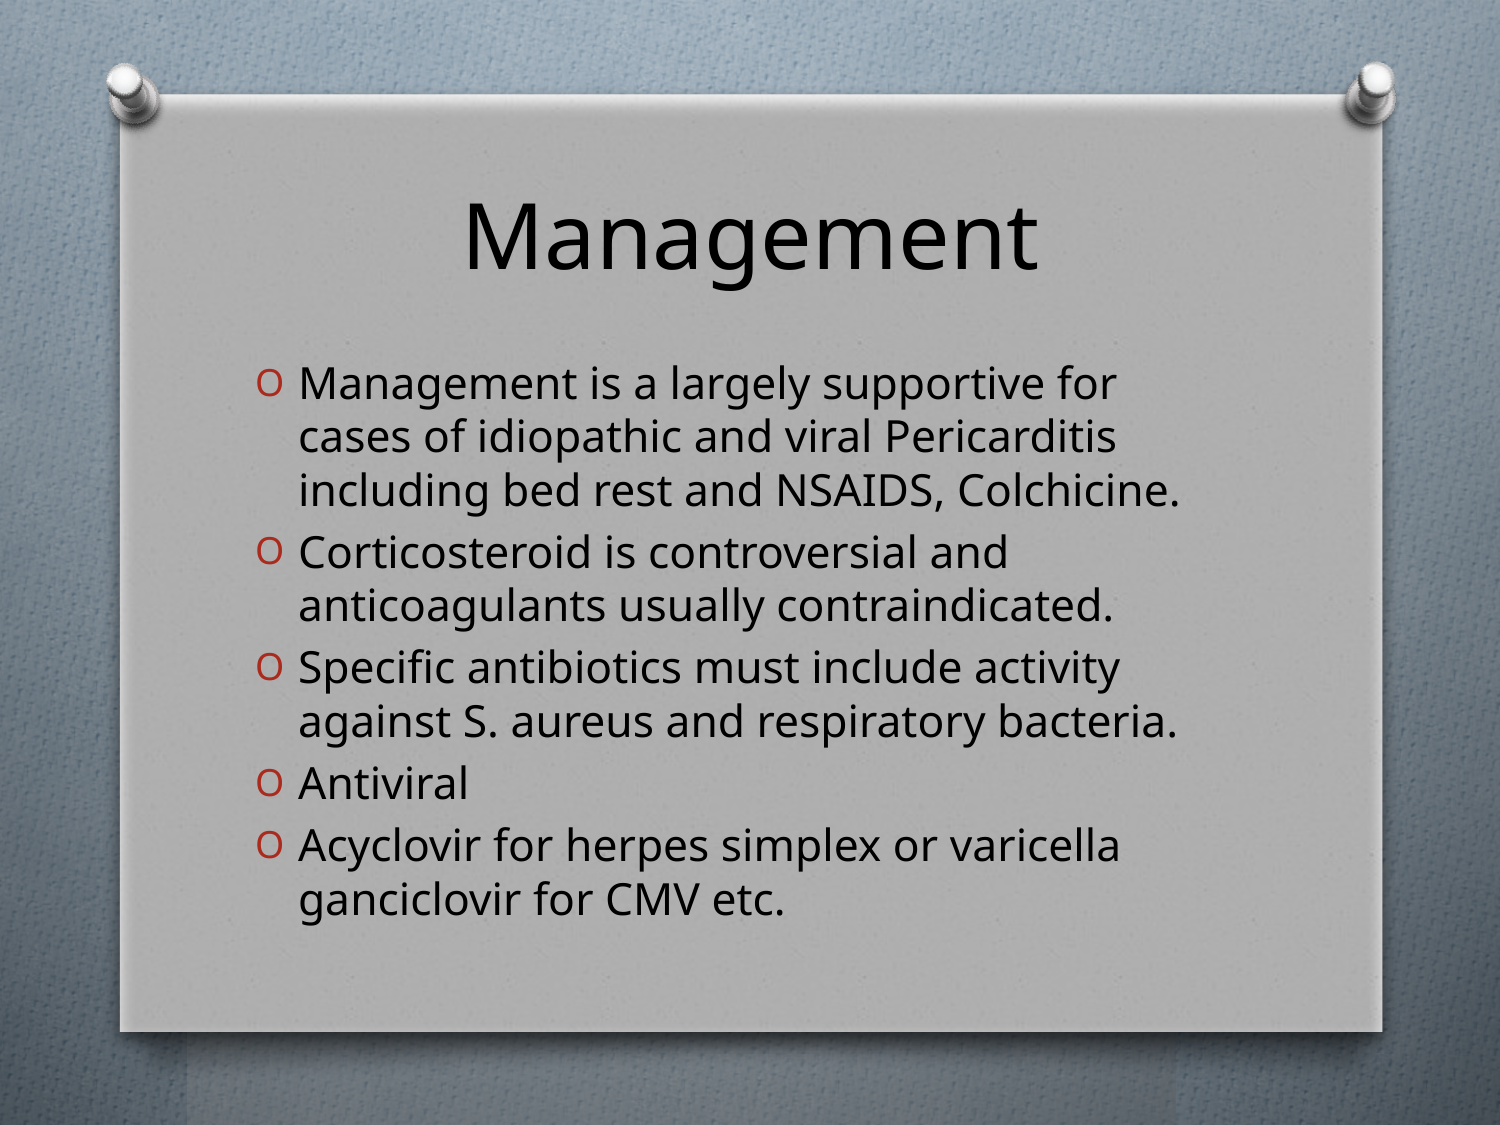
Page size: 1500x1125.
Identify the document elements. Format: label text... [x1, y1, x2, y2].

list Management is a largely supportive for cases of idiopathic and viral Pericarditis including bed rest and NSAIDS, Colchicine. Corticosteroid is controversial and anticoagulants usually contraindicated. Specific antibiotics must include activity against S. aureus and respiratory bacteria. Antiviral Acyclovir for herpes simplex or varicella ganciclovir for CMV etc. [240, 347, 1257, 939]
picture [1317, 35, 1439, 156]
title Management [179, 134, 1323, 332]
picture [75, 29, 198, 153]
